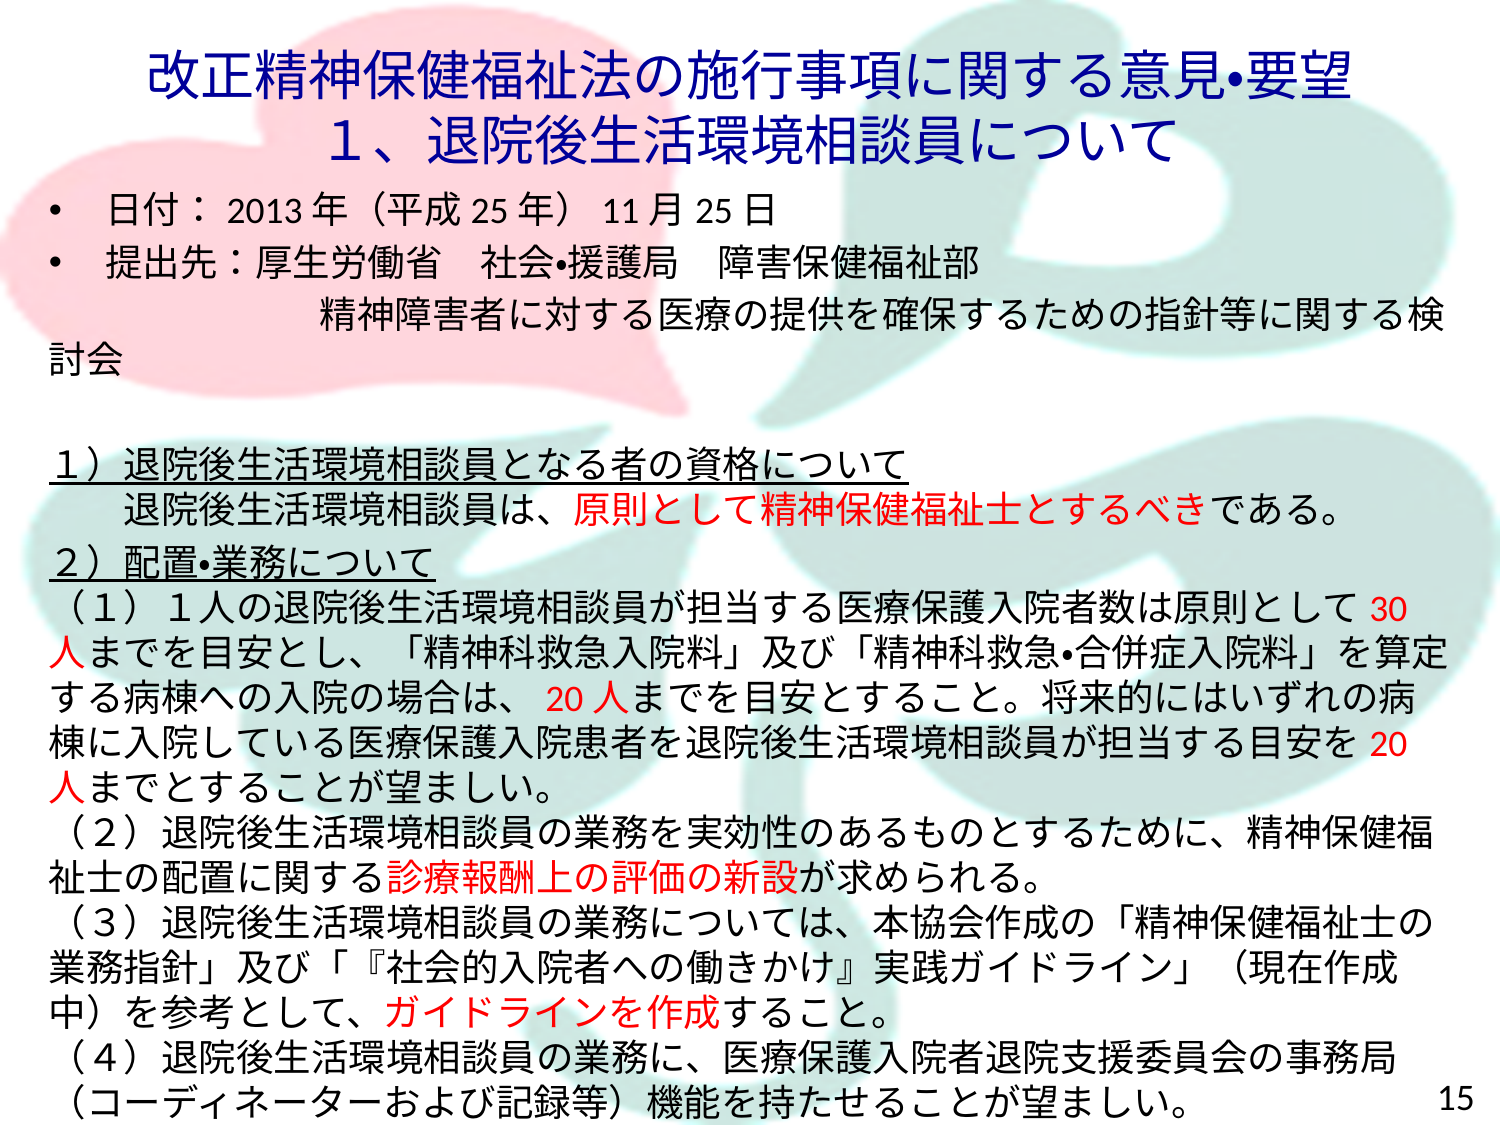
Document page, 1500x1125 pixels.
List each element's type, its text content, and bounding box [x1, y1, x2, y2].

slide_number 15 [1139, 1065, 1490, 1125]
picture [0, 0, 1500, 1125]
text_box 改正精神保健福祉法の施行事項に関する意見・要望 １、退院後生活環境相談員について [55, 34, 1444, 178]
list 日付：2013年（平成25年）11月25日 提出先：厚生労働省 社会・援護局 障害保健福祉部 精神障害者に対する医療の提供を確保するための指針等に関する検討会 １）退院後生活環境相談員となる者の資格について 退院後生活環境相談員は、原則として精神保健福祉士とするべきである。 ２）配置・業務について （１）１人の退院後生活環境相談員が担当する医療保護入院者数は原則として30人までを目安とし、「精神科救急入院料」及び「精神科救急・合併症入院料」を算定する病棟への入院の場合は、20人までを目安とすること。将来的にはいずれの病棟に入院している医療保護入院患者を退院後生活環境相談員が担当する目安を20人までとすることが望ましい。 （２）退院後生活環境相談員の業務を実効性のあるものとするために、精神保健福祉士の配置に関する診療報酬上の評価の新設が求められる。 （３）退院後生活環境相談員の業務については、本協会作成の「精神保健福祉士の業務指針」及び「『社会的入院者への働きかけ』実践ガイドライン」（現在作成中）を参考として、ガイドラインを作成すること。 （４）退院後生活環境相談員の業務に、医療保護入院者退院支援委員会の事務局（コーディネーターおよび記録等）機能を持たせることが望ましい。 （５）退院後生活環境相談員には、一定の研修を受講することを要件とするべきである。 [33, 178, 1467, 1106]
